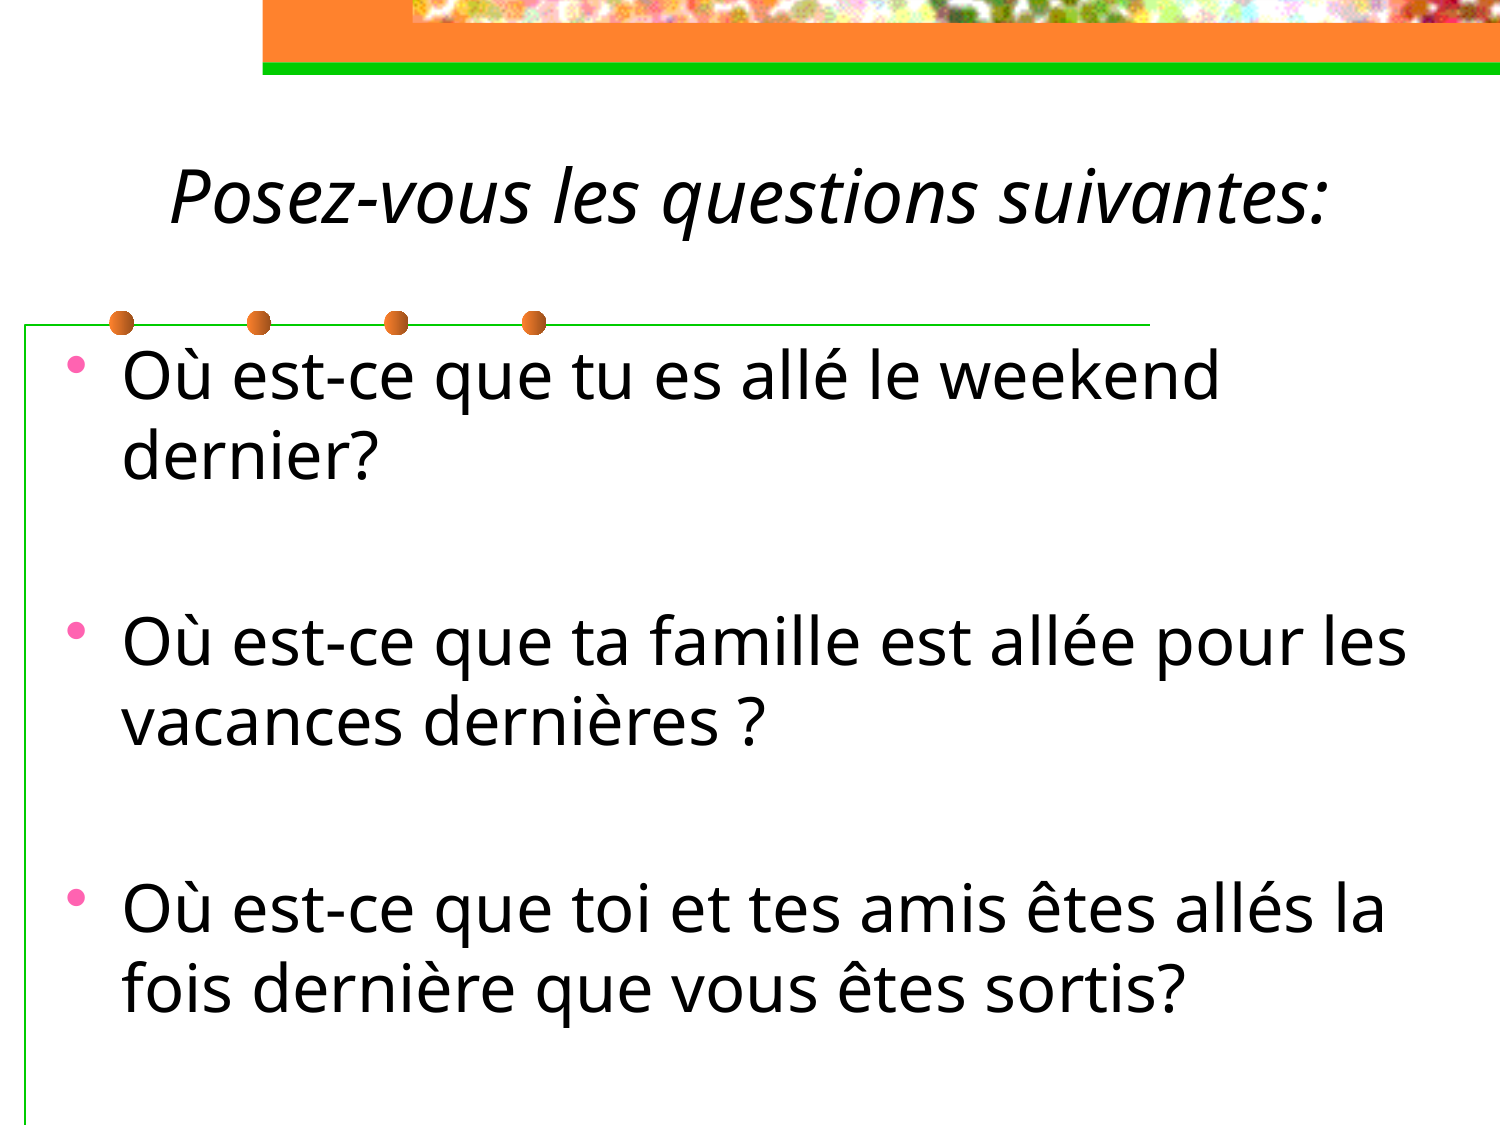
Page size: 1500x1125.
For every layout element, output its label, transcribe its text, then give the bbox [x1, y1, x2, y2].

list Où est-ce que tu es allé le weekend dernier? Où est-ce que ta famille est allée pour les vacances dernières ? Où est-ce que toi et tes amis êtes allés la fois dernière que vous êtes sortis? [50, 324, 1500, 1038]
title Posez-vous les questions suivantes: [24, 99, 1475, 288]
picture [412, 0, 1500, 23]
